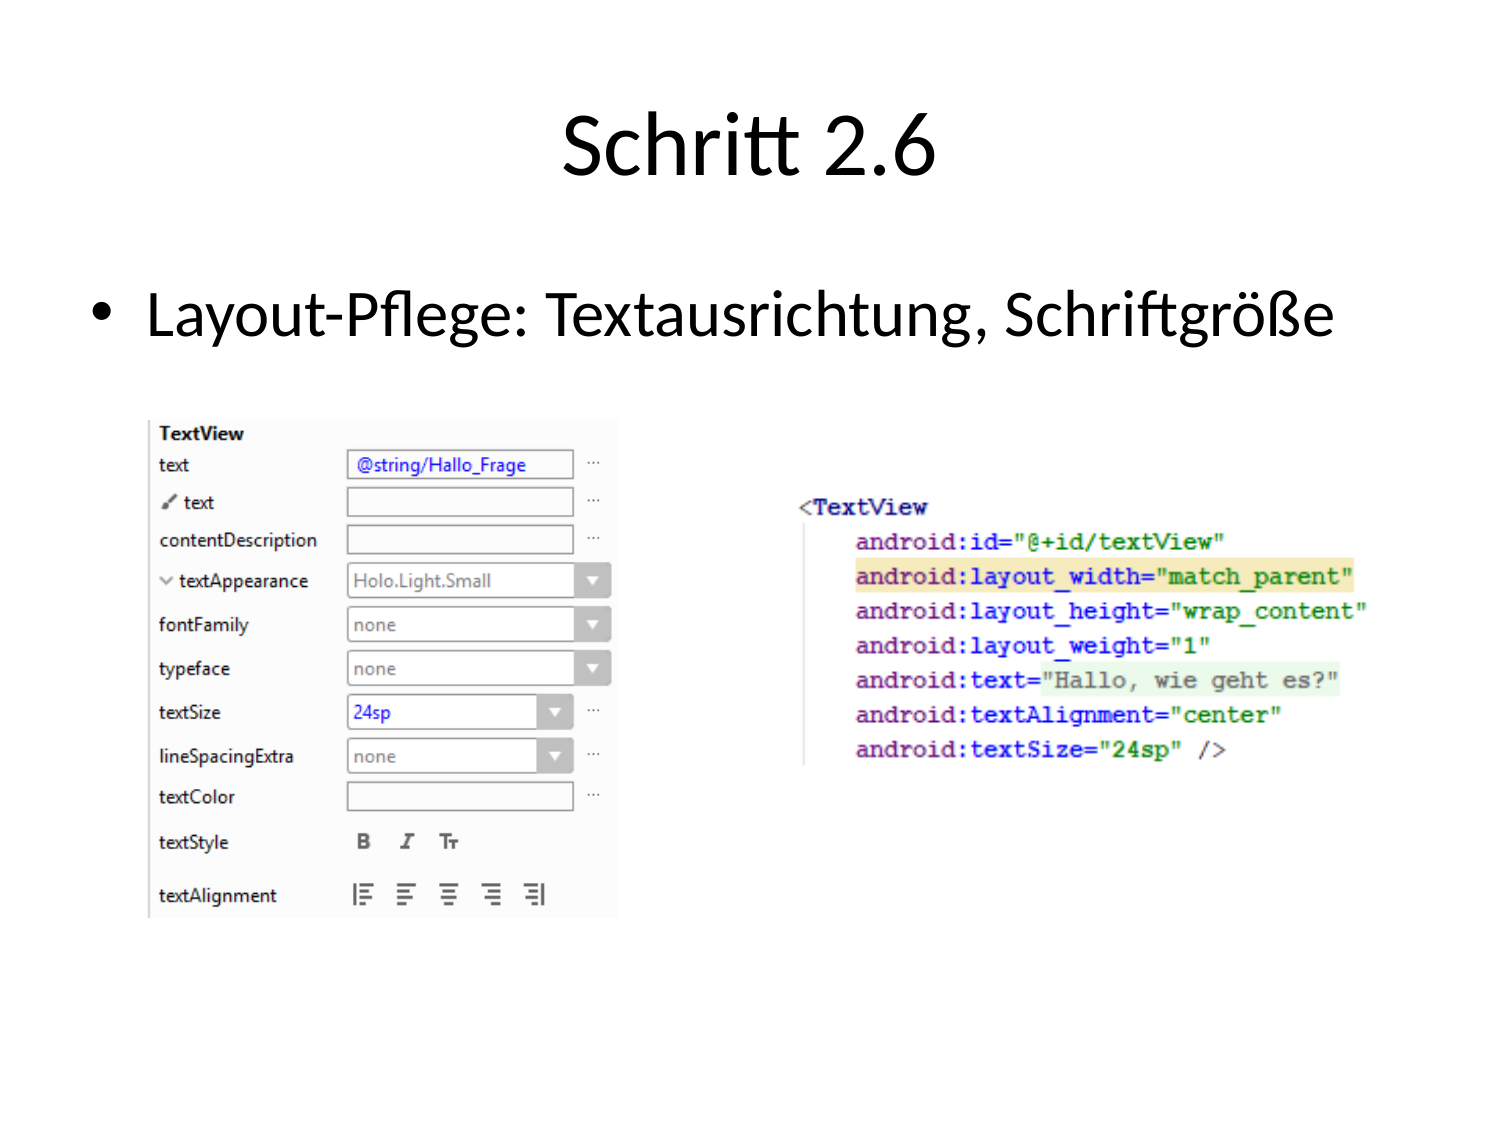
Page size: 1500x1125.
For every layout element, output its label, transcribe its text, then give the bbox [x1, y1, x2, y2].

picture [789, 489, 1381, 779]
list Layout-Pflege: Textausrichtung, Schriftgröße [75, 262, 1425, 1005]
picture [147, 420, 619, 918]
title Schritt 2.6 [75, 45, 1425, 233]
